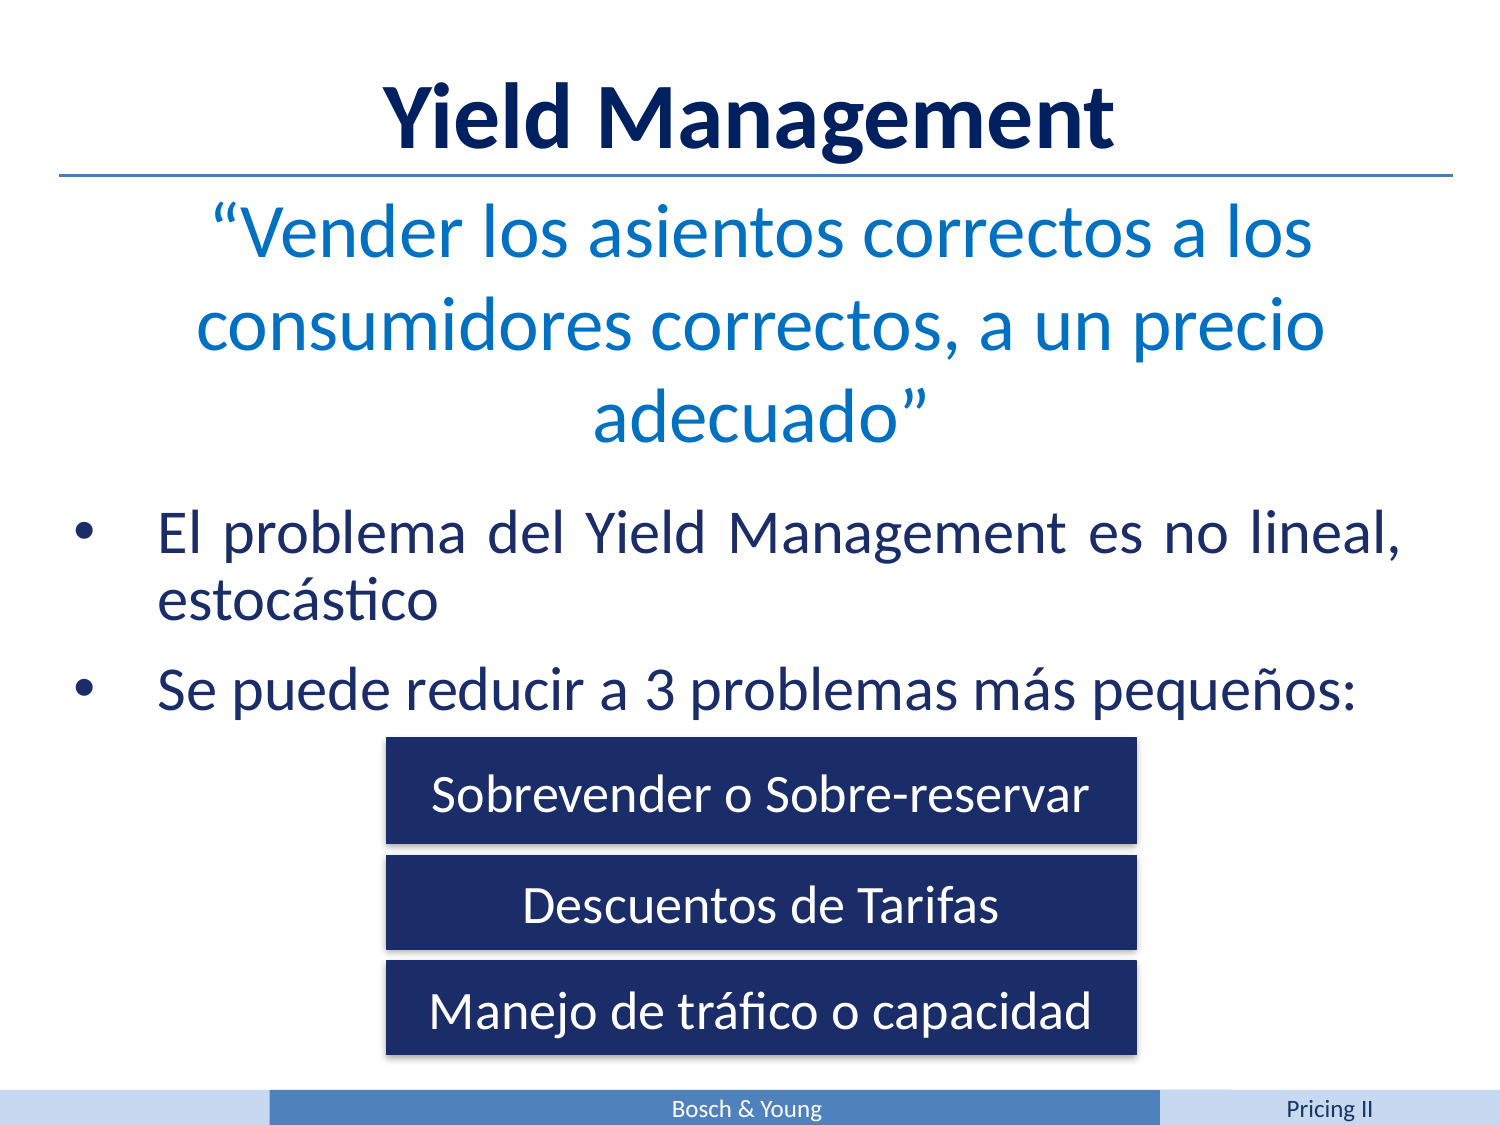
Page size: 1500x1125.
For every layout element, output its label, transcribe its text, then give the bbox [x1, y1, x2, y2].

text_box “Vender los asientos correctos a los consumidores correctos, a un precio adecuado” [105, 183, 1418, 466]
text_box Bosch & Young [272, 1088, 1158, 1125]
text_box Sobrevender o Sobre-reservar [386, 737, 1137, 844]
text_box Pricing II [1158, 1088, 1500, 1125]
text_box [0, 1088, 272, 1125]
text_box Descuentos de Tarifas [386, 855, 1137, 950]
text_box Manejo de tráfico o capacidad [386, 960, 1137, 1055]
text_box Yield Management [35, 47, 1465, 175]
text_box El problema del Yield Management es no lineal, estocástico Se puede reducir a 3 problemas más pequeños: [58, 492, 1418, 800]
